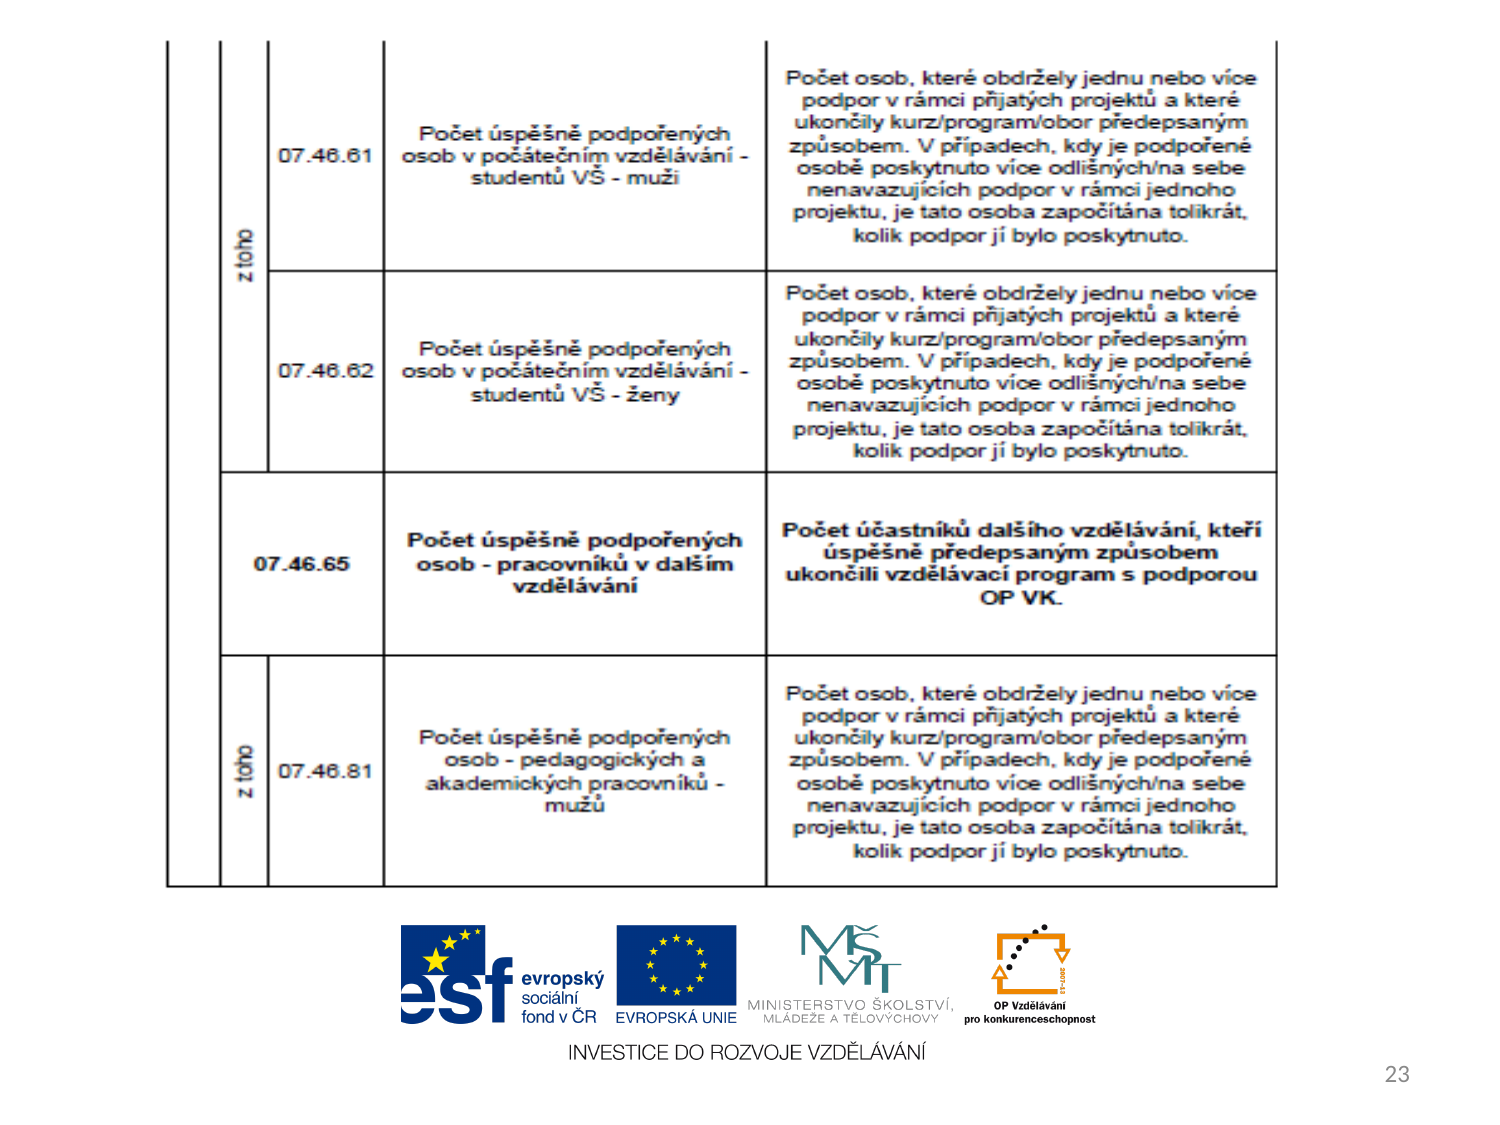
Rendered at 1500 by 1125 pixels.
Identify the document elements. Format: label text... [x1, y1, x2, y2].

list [155, 36, 1278, 902]
slide_number 23 [1074, 1042, 1425, 1103]
picture [399, 922, 1100, 1061]
